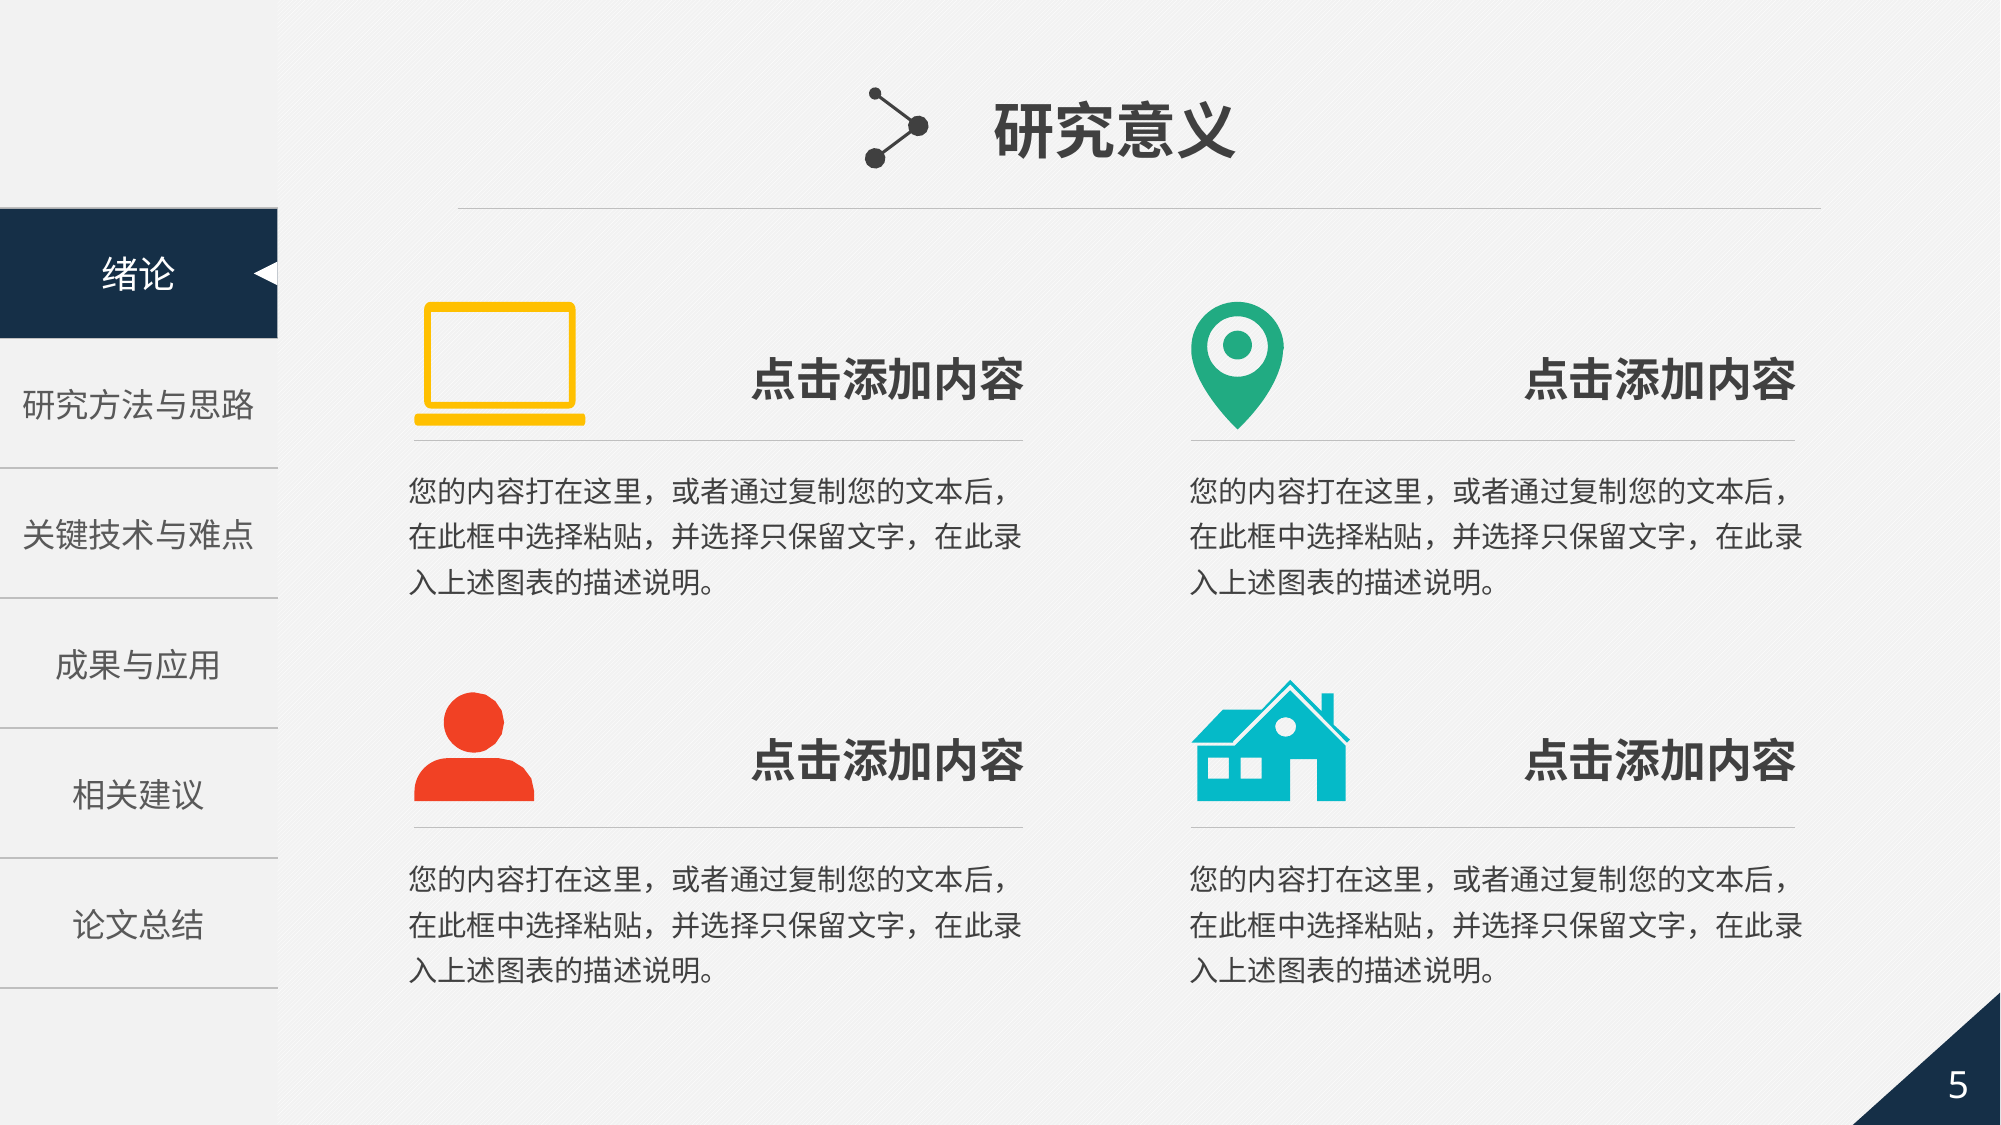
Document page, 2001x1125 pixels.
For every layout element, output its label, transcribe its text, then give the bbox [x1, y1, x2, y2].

text_box 您的内容打在这里，或者通过复制您的文本后，在此框中选择粘贴，并选择只保留文字，在此录入上述图表的描述说明。 [1174, 455, 1841, 607]
text_box [1191, 679, 1351, 743]
text_box 点击添加内容 [1508, 343, 1813, 413]
text_box 您的内容打在这里，或者通过复制您的文本后，在此框中选择粘贴，并选择只保留文字，在此录入上述图表的描述说明。 [1174, 843, 1841, 995]
text_box [424, 301, 576, 409]
text_box 点击添加内容 [1508, 724, 1813, 795]
text_box [414, 758, 535, 802]
text_box 点击添加内容 [735, 343, 1041, 413]
text_box [1191, 301, 1284, 430]
text_box 您的内容打在这里，或者通过复制您的文本后，在此框中选择粘贴，并选择只保留文字，在此录入上述图表的描述说明。 [393, 455, 1061, 607]
text_box 点击添加内容 [735, 724, 1041, 795]
text_box [414, 413, 586, 426]
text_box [875, 93, 919, 159]
text_box [443, 692, 505, 753]
text_box [1197, 690, 1346, 802]
text_box 您的内容打在这里，或者通过复制您的文本后，在此框中选择粘贴，并选择只保留文字，在此录入上述图表的描述说明。 [393, 843, 1061, 995]
text_box 研究意义 [979, 84, 1254, 173]
